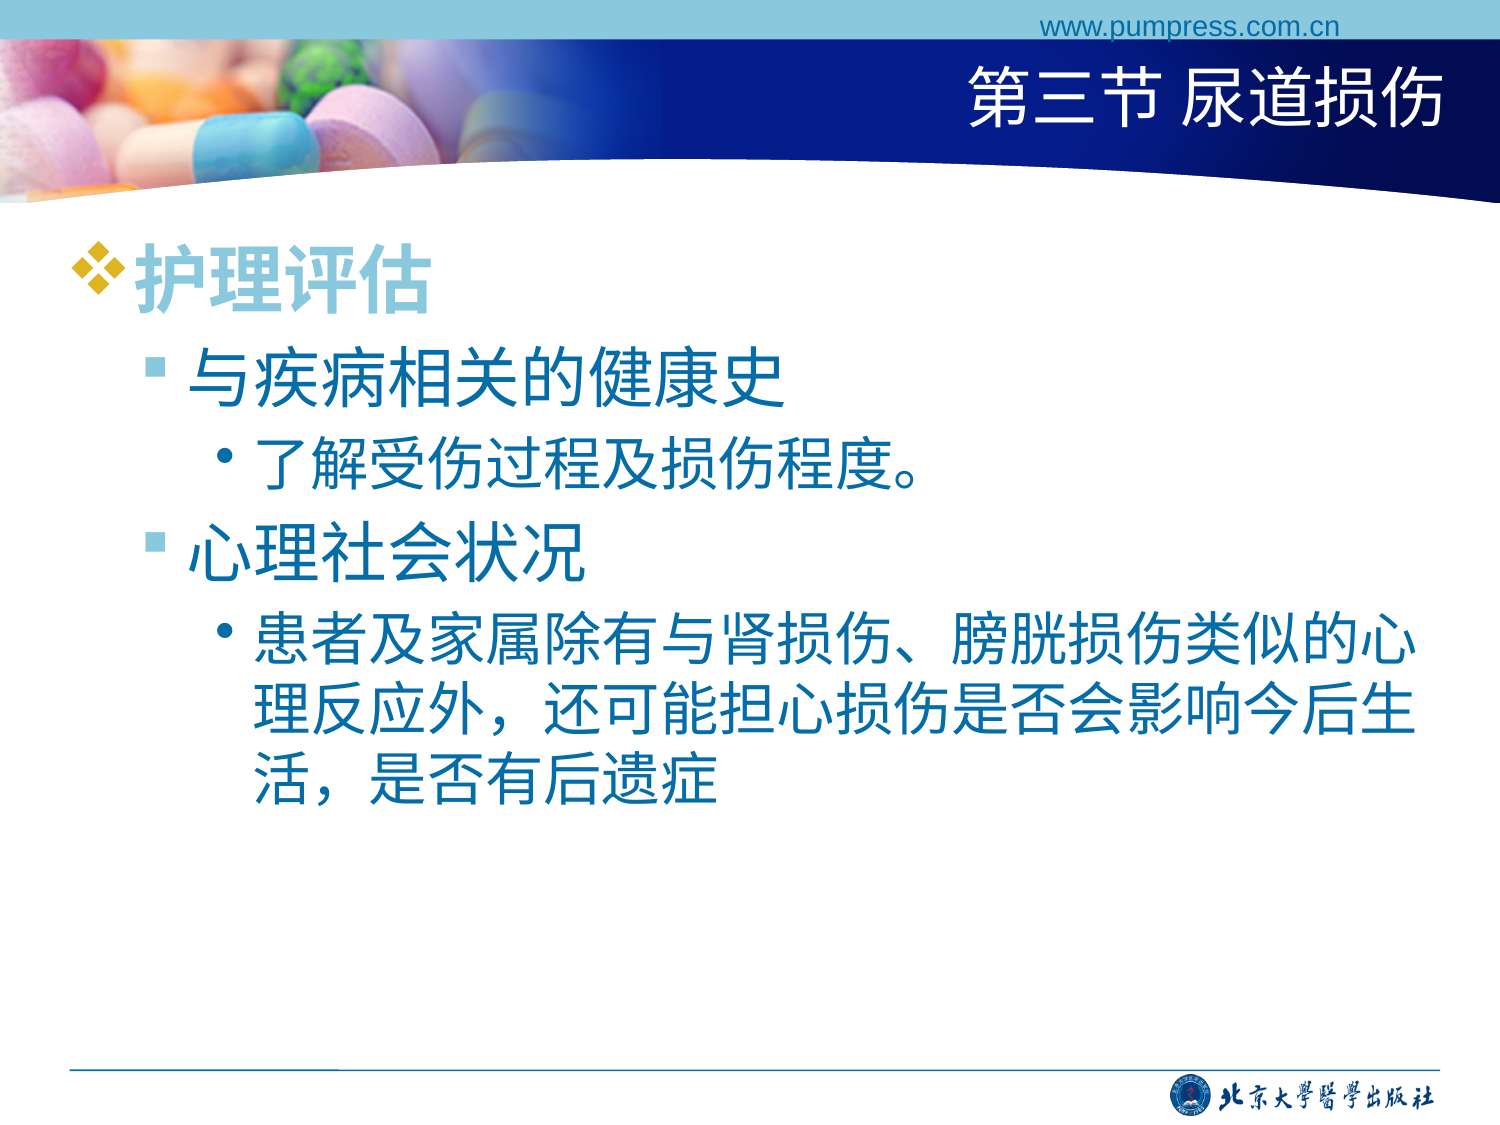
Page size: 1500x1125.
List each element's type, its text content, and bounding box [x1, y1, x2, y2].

slide_number www.pumpress.com.cn [1025, 0, 1463, 38]
list 护理评估 与疾病相关的健康史 了解受伤过程及损伤程度。 心理社会状况 患者及家属除有与肾损伤、膀胱损伤类似的心理反应外，还可能担心损伤是否会影响今后生活，是否有后遗症 [49, 224, 1463, 1026]
picture [0, 40, 1500, 203]
picture [1170, 1074, 1436, 1118]
title 第三节 尿道损伤 [137, 49, 1463, 143]
